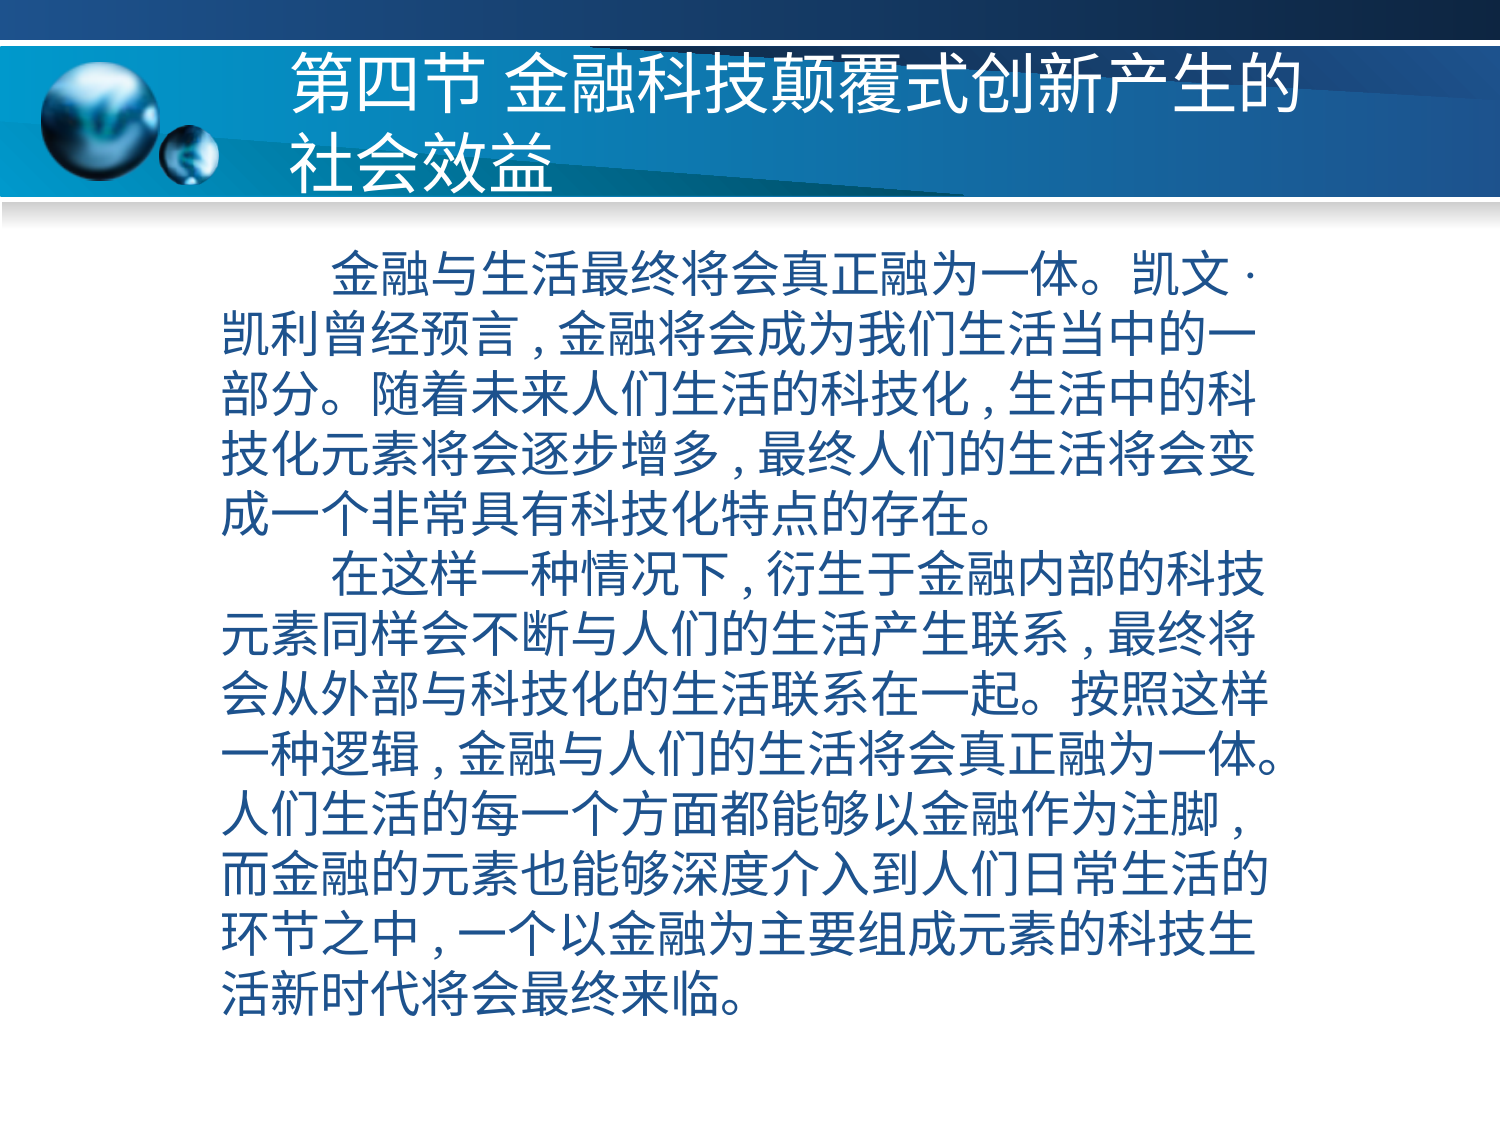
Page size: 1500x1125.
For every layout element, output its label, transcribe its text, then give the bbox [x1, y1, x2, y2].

title 第四节 金融科技颠覆式创新产生的社会效益 [273, 50, 1362, 194]
picture [42, 63, 159, 180]
text_box 金融与生活最终将会真正融为一体。凯文·凯利曾经预言,金融将会成为我们生活当中的一部分。随着未来人们生活的科技化,生活中的科技化元素将会逐步增多,最终人们的生活将会变成一个非常具有科技化特点的存在。 在这样一种情况下,衍生于金融内部的科技元素同样会不断与人们的生活产生联系,最终将会从外部与科技化的生活联系在一起。按照这样一种逻辑,金融与人们的生活将会真正融为一体。人们生活的每一个方面都能够以金融作为注脚,而金融的元素也能够深度介入到人们日常生活的环节之中,一个以金融为主要组成元素的科技生活新时代将会最终来临。 [205, 235, 1295, 1031]
picture [160, 126, 218, 184]
